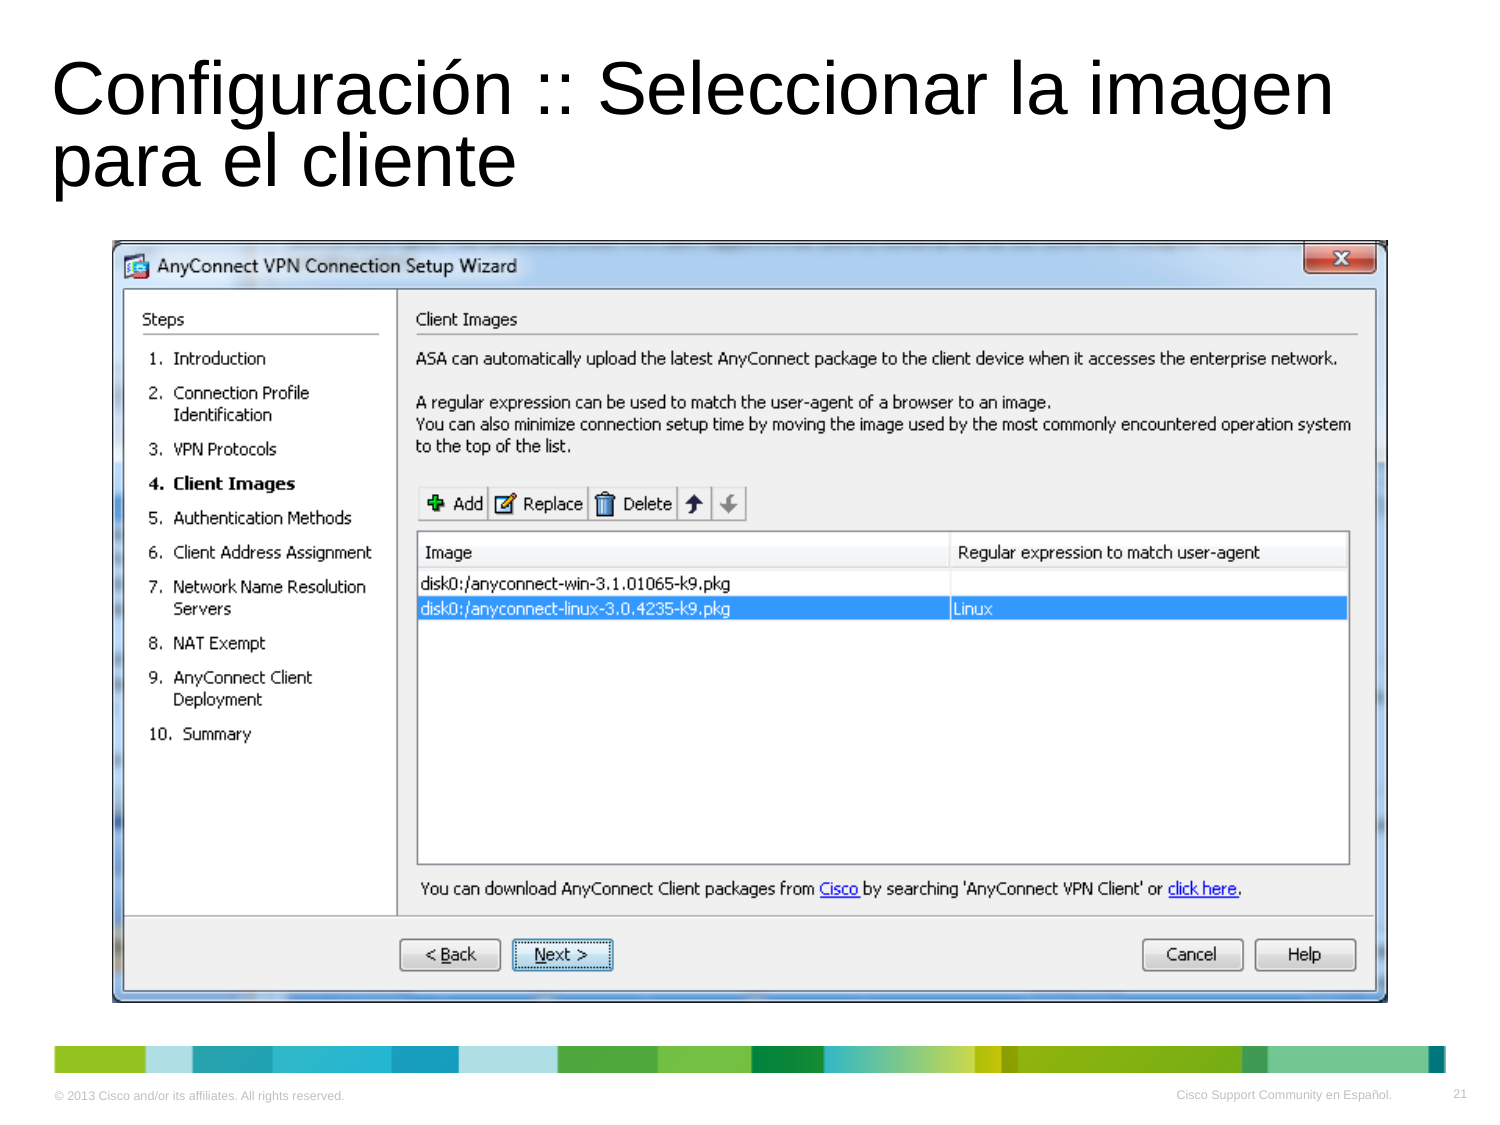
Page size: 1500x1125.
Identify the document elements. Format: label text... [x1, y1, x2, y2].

picture [54, 1046, 1446, 1073]
picture [112, 240, 1388, 1003]
title Configuración :: Seleccionar la imagen para el cliente [37, 70, 1447, 209]
